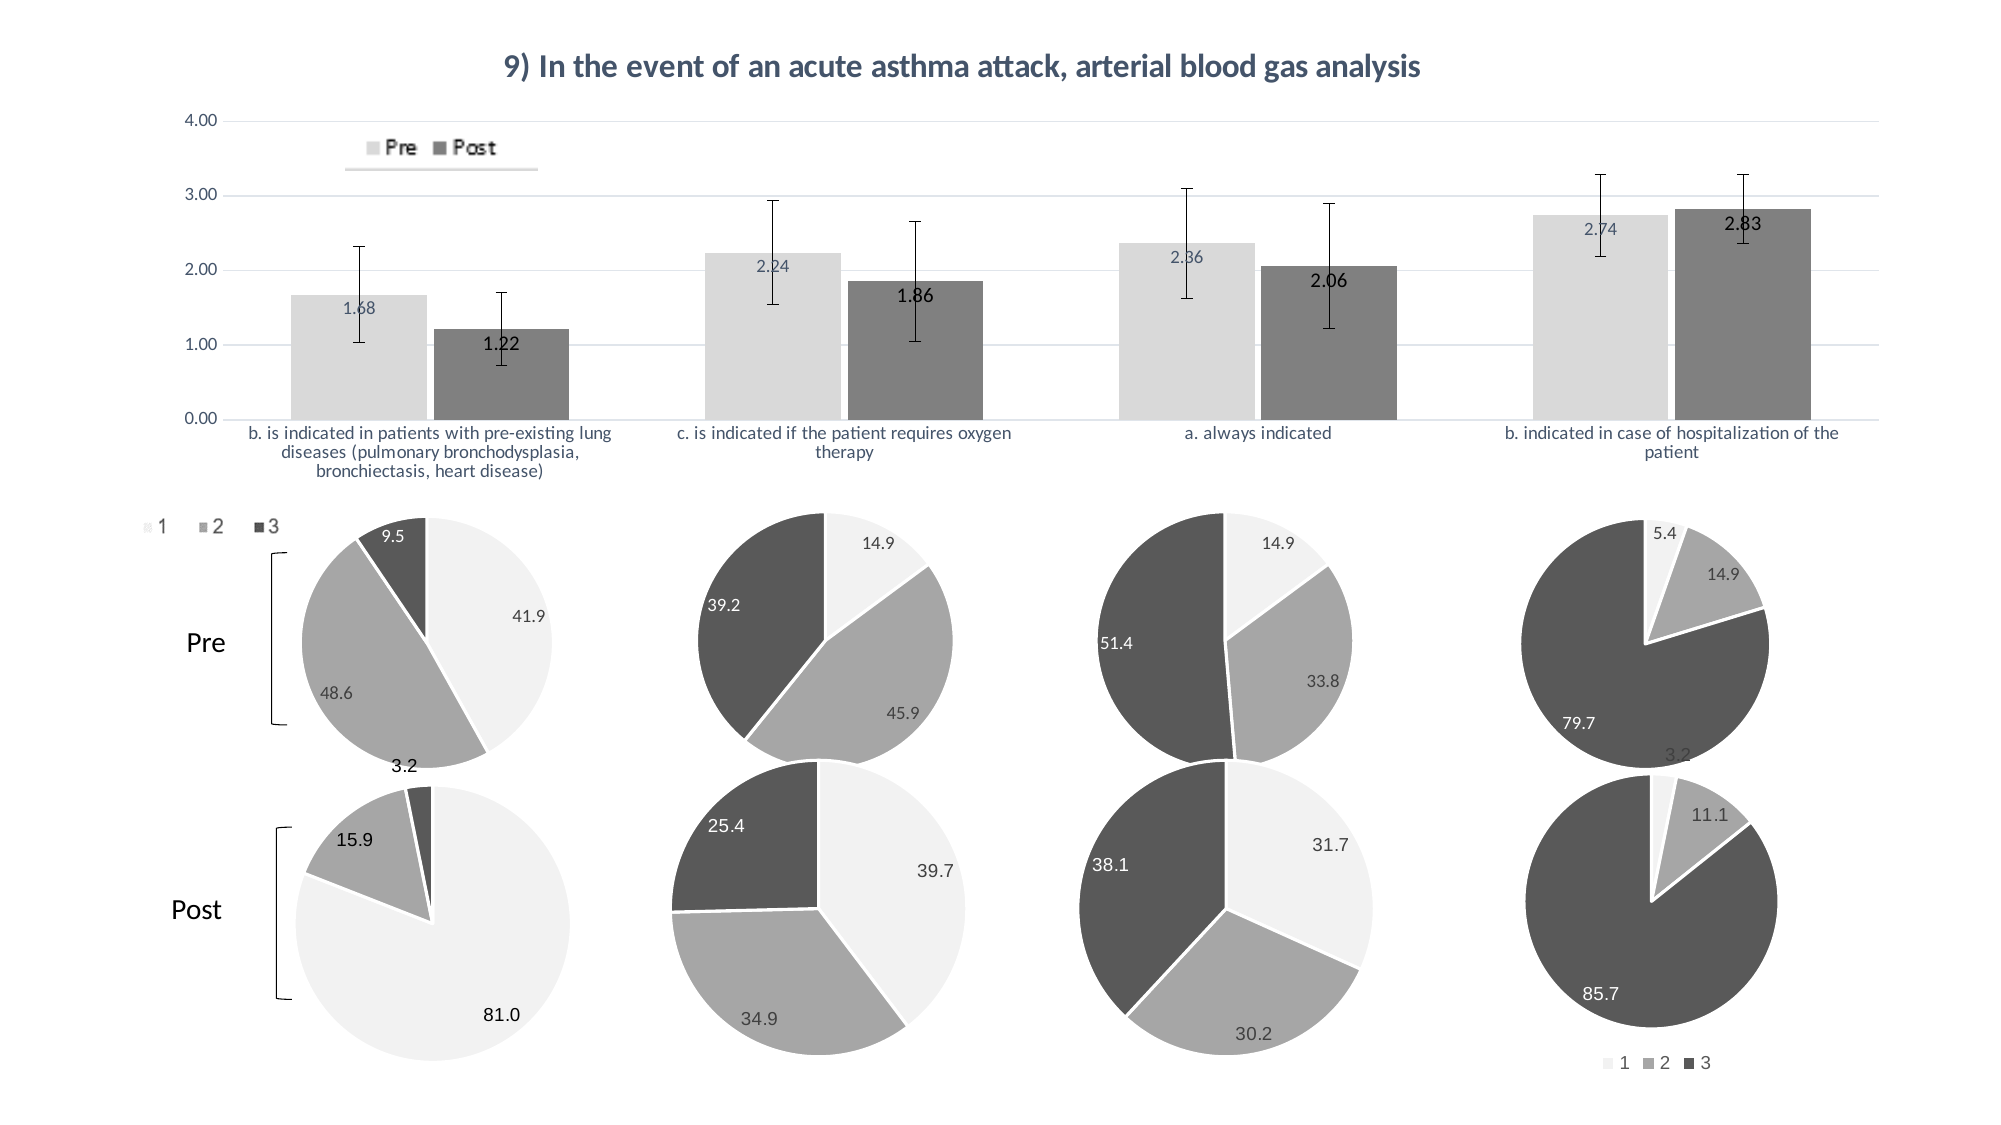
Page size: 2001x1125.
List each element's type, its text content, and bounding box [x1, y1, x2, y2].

picture [121, 514, 329, 550]
text_box Pre [171, 615, 241, 666]
chart [53, 24, 1880, 1081]
text_box Post [156, 882, 238, 933]
picture [345, 131, 538, 172]
